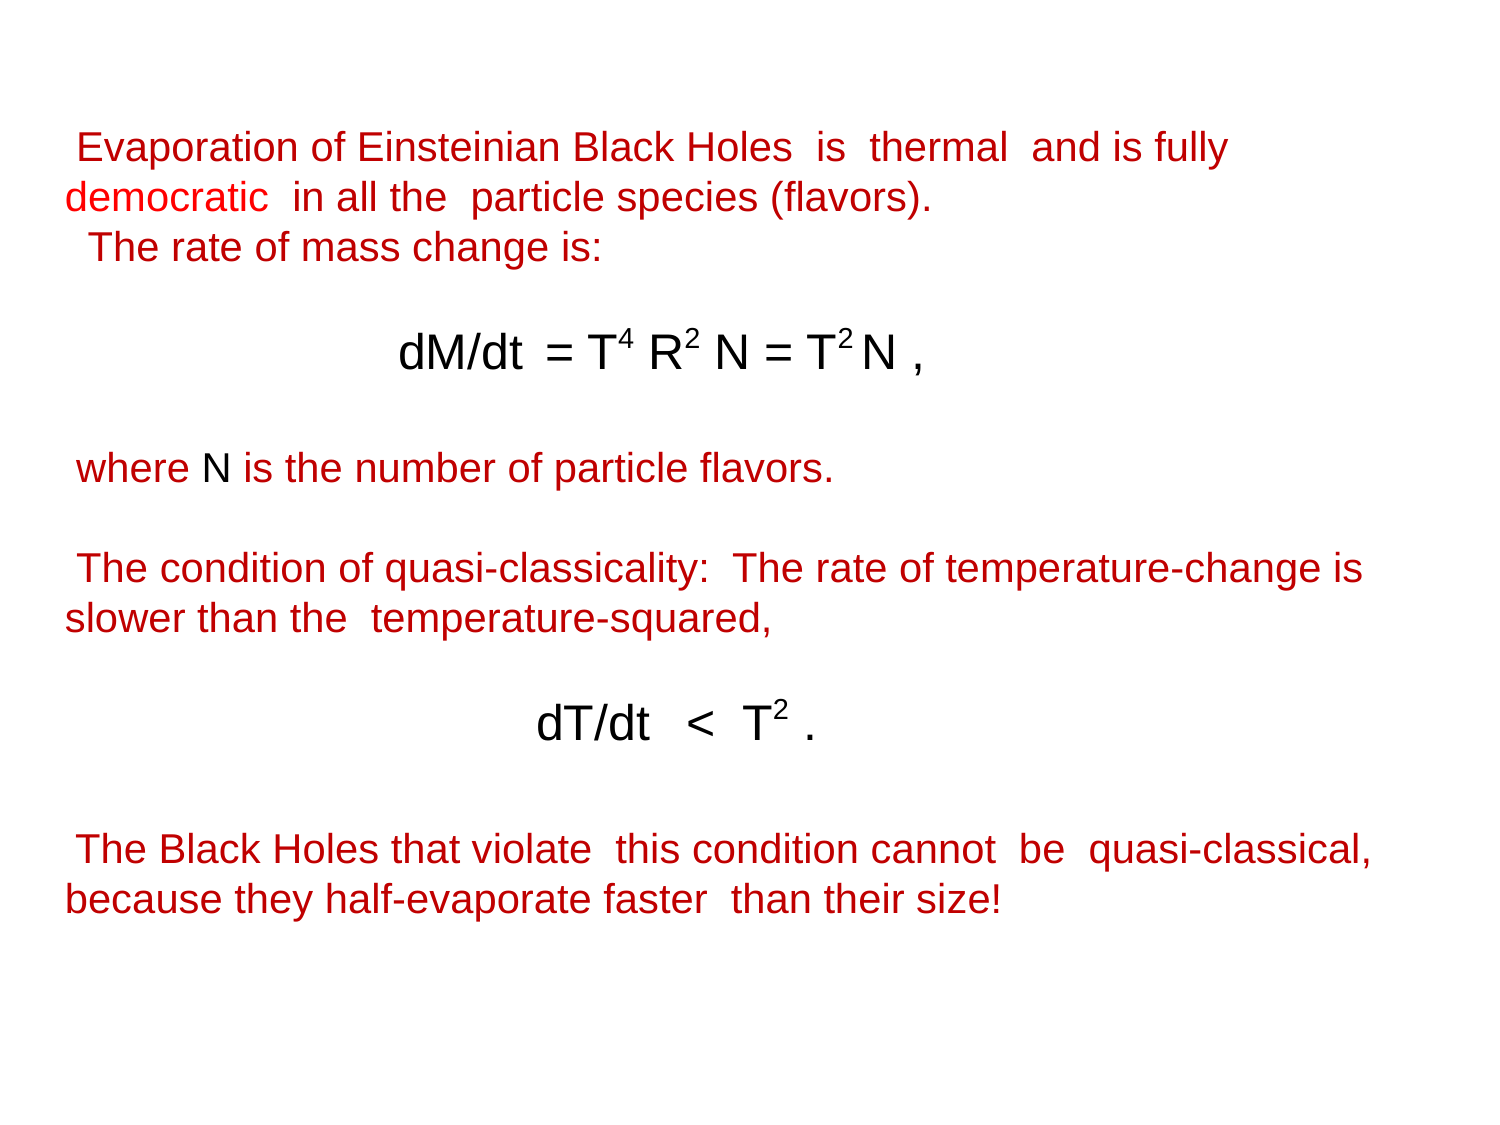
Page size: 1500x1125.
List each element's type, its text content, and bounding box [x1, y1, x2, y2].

text_box Evaporation of Einsteinian Black Holes is thermal and is fully democratic in all the particle species (flavors). The rate of mass change is: dM/dt = T4 R2 N = T2 N , where N is the number of particle flavors. The condition of quasi-classicality: The rate of temperature-change is slower than the temperature-squared, dT/dt < T2 . The Black Holes that violate this condition cannot be quasi-classical, because they half-evaporate faster than their size! [49, 62, 1420, 1125]
text_box [724, 524, 829, 585]
